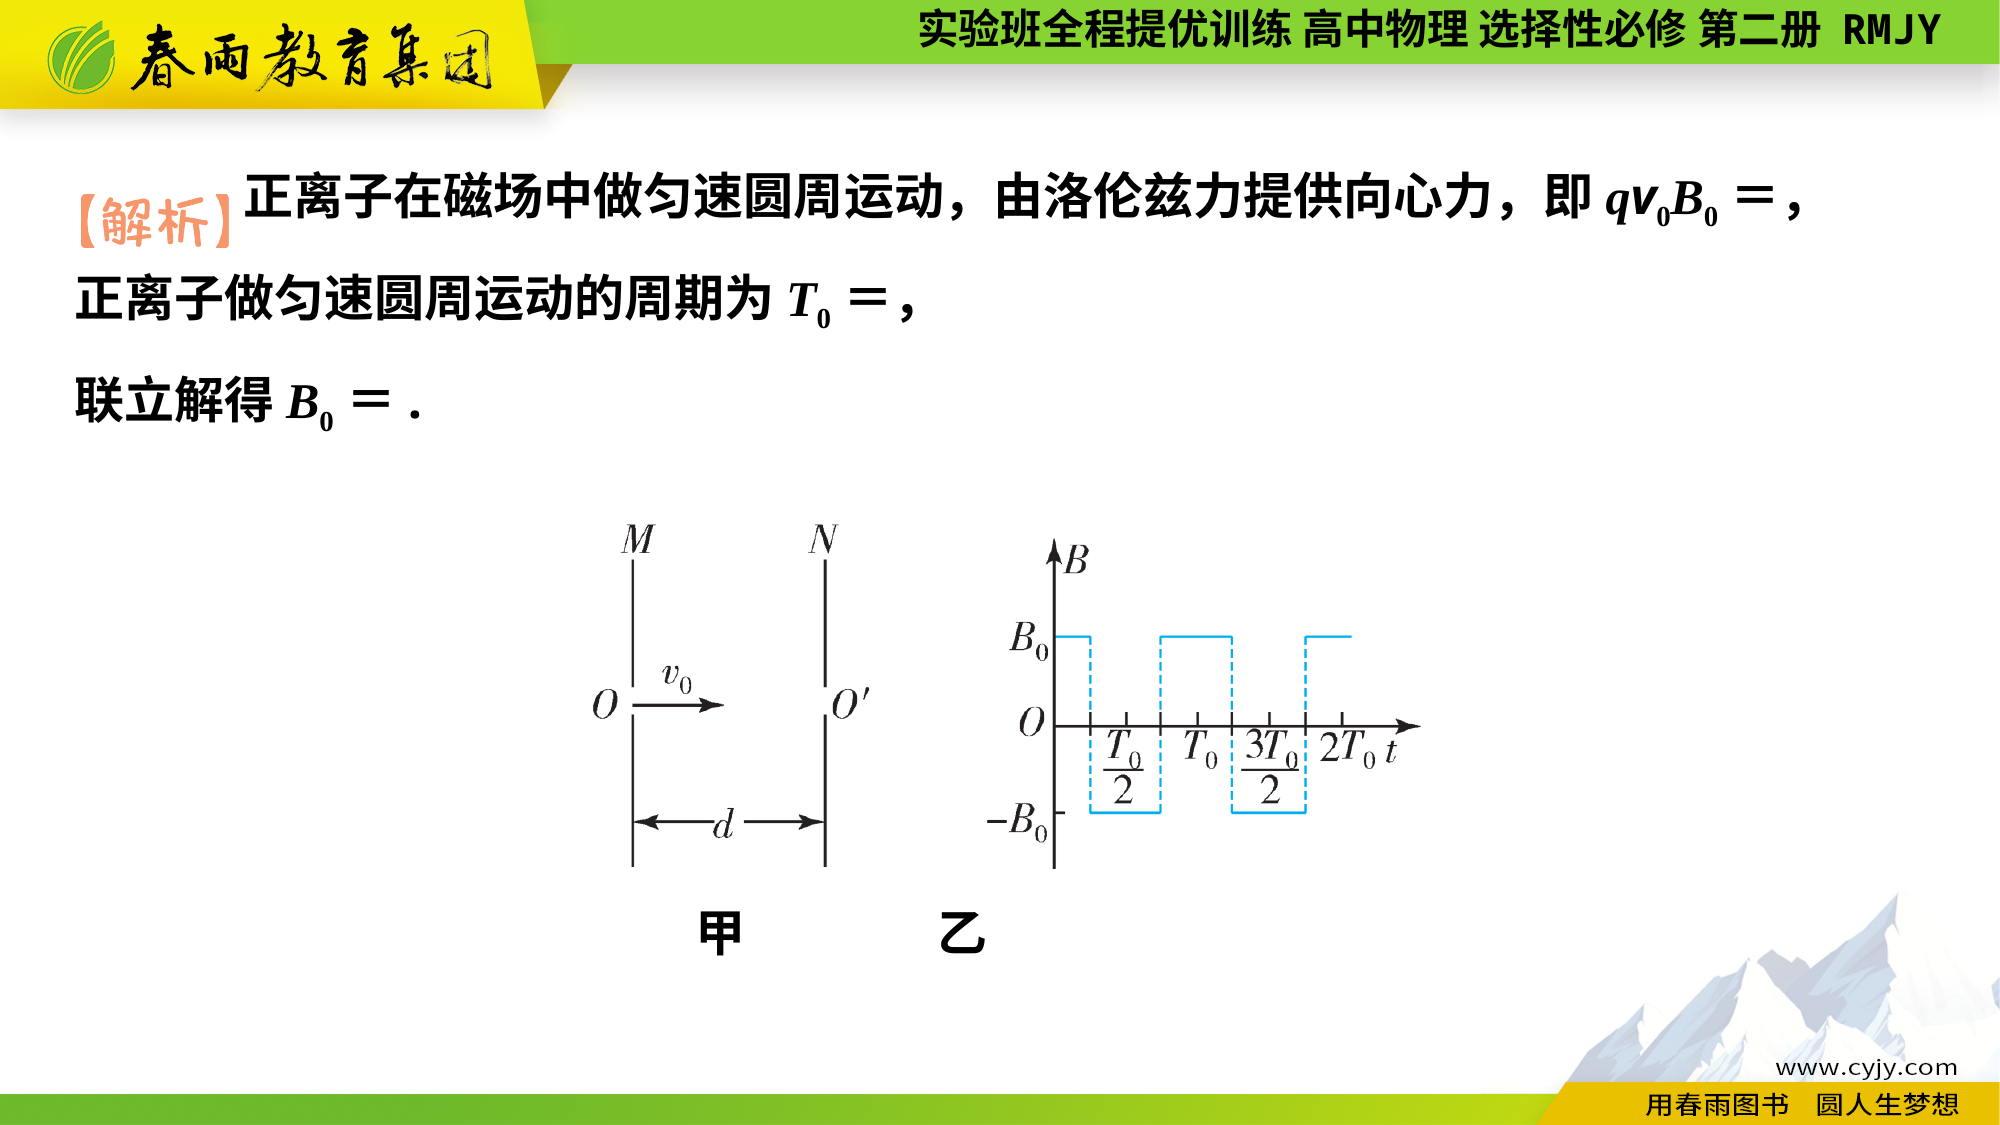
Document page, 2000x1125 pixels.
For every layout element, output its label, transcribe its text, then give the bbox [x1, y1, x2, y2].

picture [0, 0, 2000, 1125]
text_box 甲 乙 [680, 886, 1260, 969]
